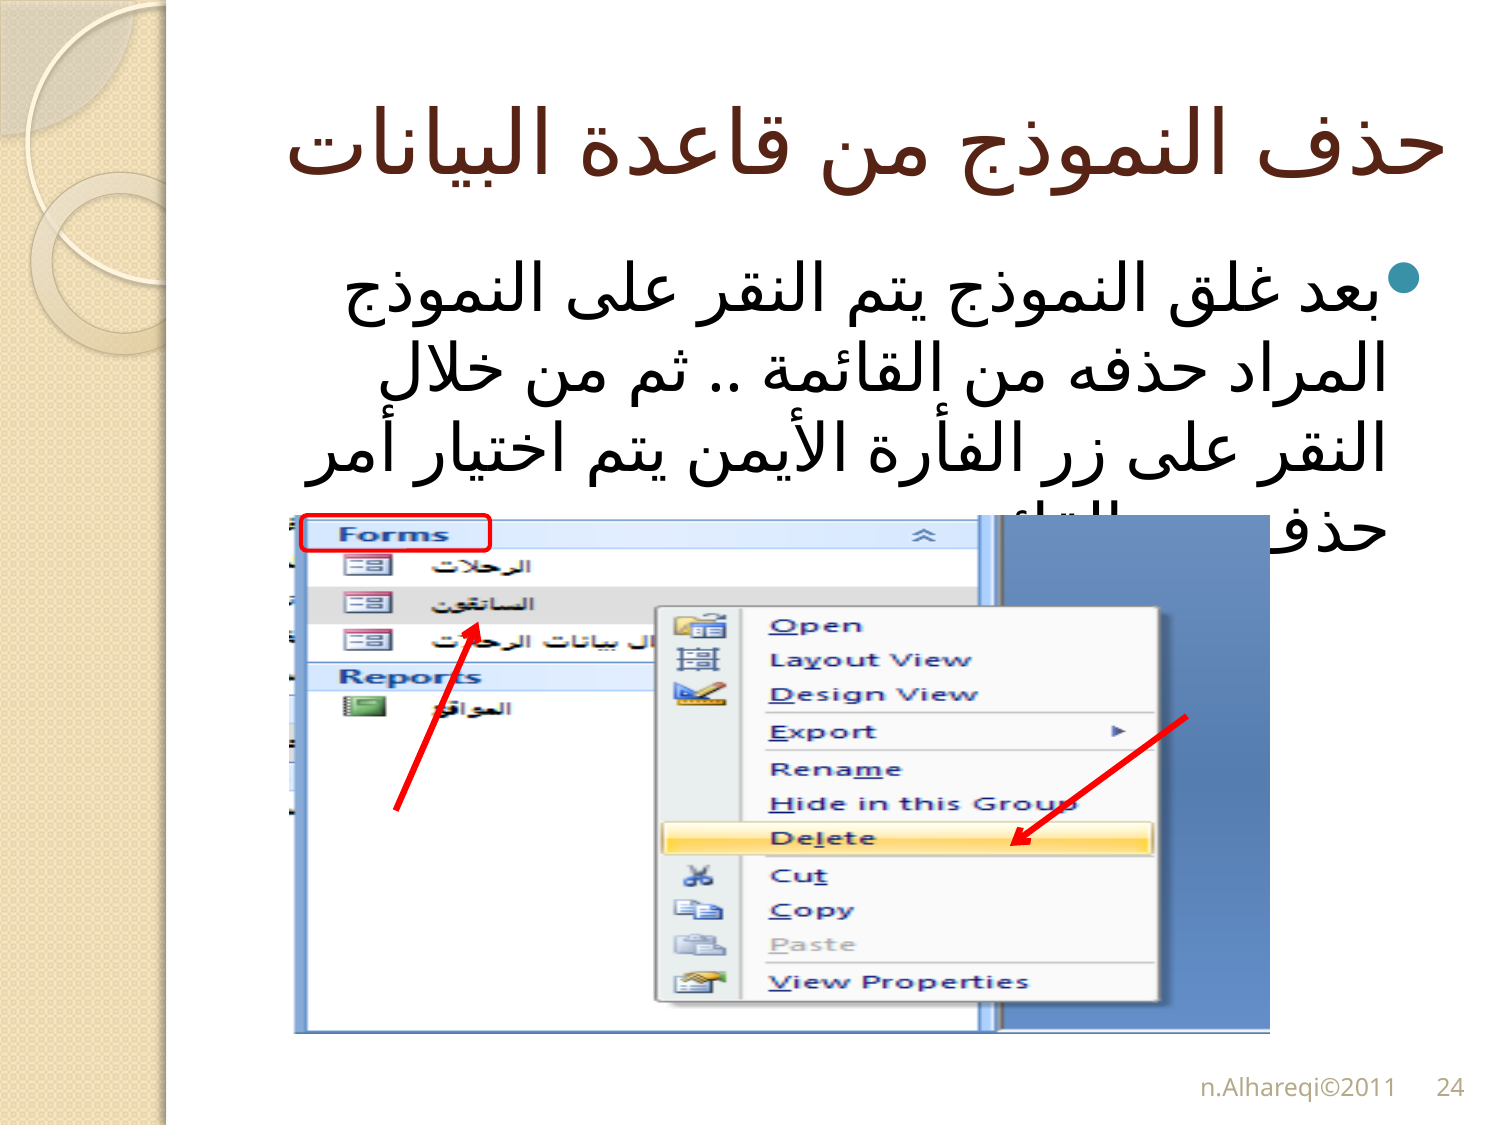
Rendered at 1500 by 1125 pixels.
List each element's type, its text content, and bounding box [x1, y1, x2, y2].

footer n.Alhareqi©2011 [937, 1034, 1413, 1113]
picture [288, 514, 1270, 1035]
slide_number 24 [1413, 1034, 1488, 1113]
title حذف النموذج من قاعدة البيانات [235, 45, 1466, 233]
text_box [1009, 715, 1188, 847]
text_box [342, 674, 532, 758]
list بعد غلق النموذج يتم النقر على النموذج المراد حذفه من القائمة .. ثم من خلال النقر على زر الفأرة الأيمن يتم اختيار أمر حذف من القائمة. [235, 237, 1466, 1025]
